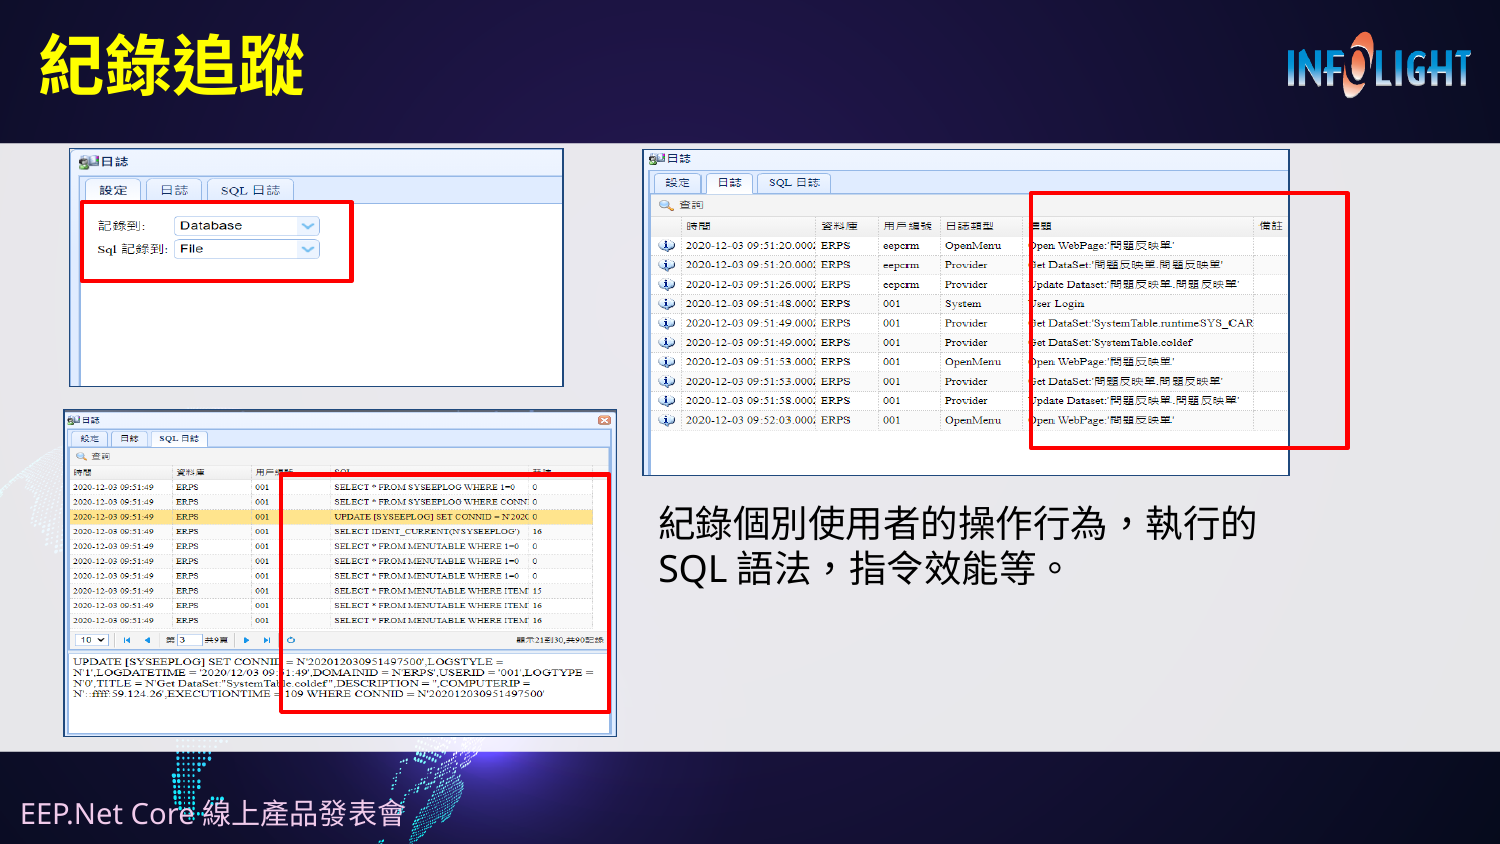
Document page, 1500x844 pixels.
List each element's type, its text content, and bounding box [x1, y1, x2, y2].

text_box [1293, 191, 1350, 450]
title 紀錄追蹤 [23, 0, 1374, 134]
text_box 紀錄個別使用者的操作行為，執行的SQL語法，指令效能等。 [643, 492, 1336, 598]
picture [0, 0, 1500, 844]
